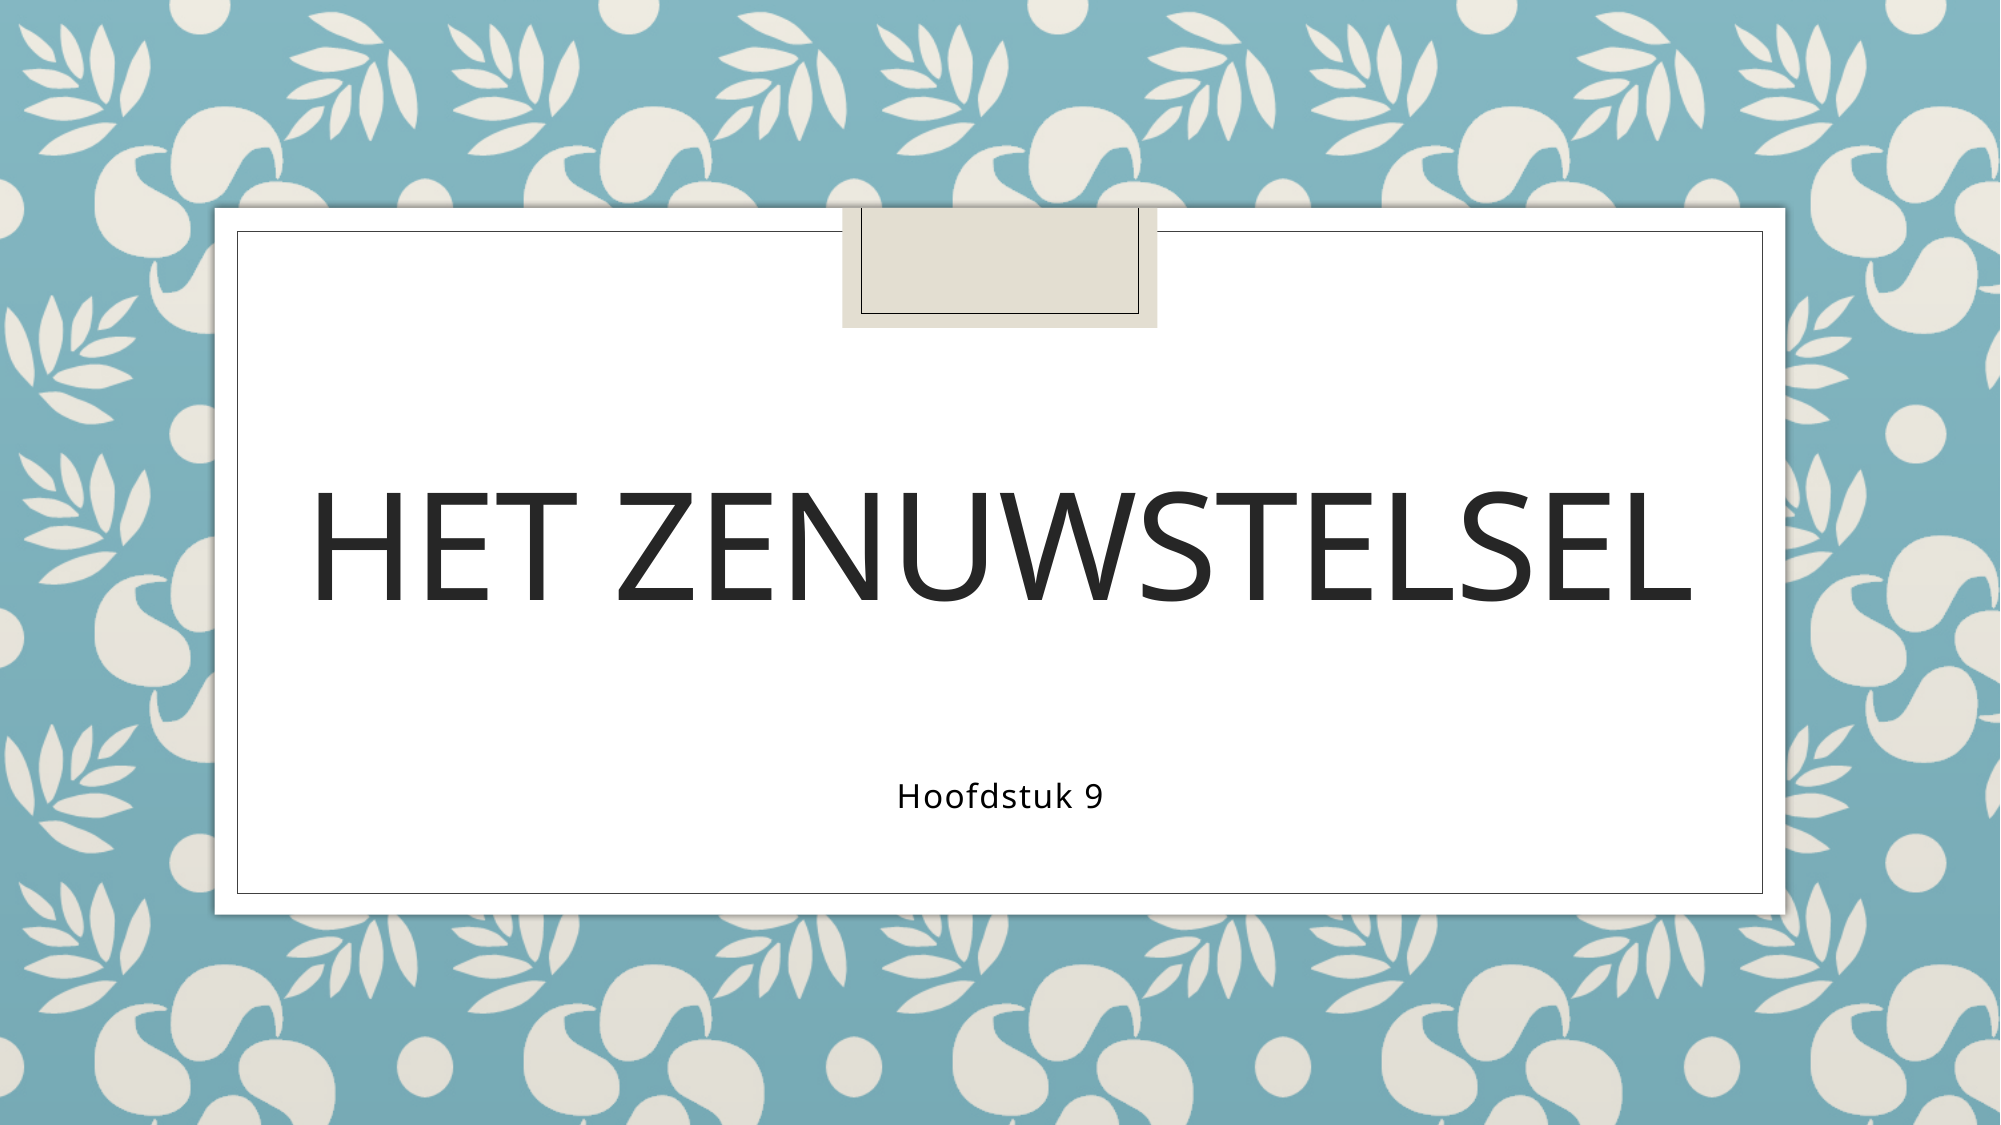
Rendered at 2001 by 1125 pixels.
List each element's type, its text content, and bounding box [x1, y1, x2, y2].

subtitle Hoofdstuk 9 [256, 768, 1745, 844]
title Het zenuwstelsel [256, 343, 1744, 768]
